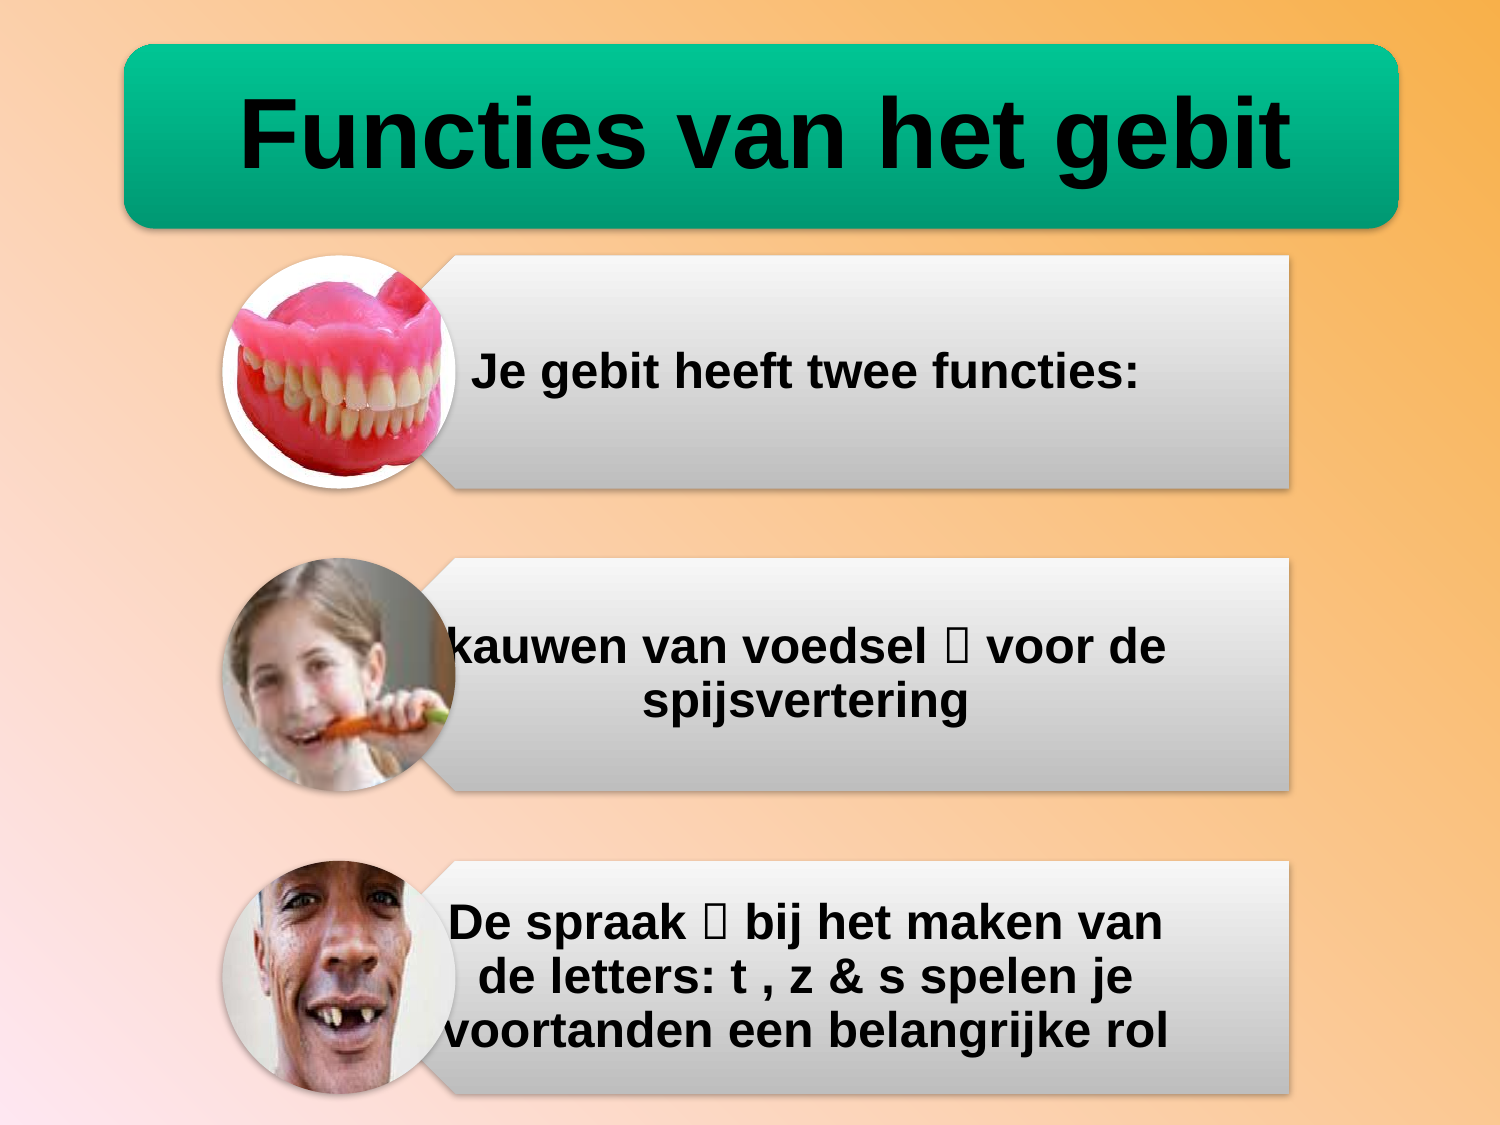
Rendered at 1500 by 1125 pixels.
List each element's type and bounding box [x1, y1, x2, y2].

text_box [123, 42, 1400, 231]
text_box [41, 255, 1471, 1095]
